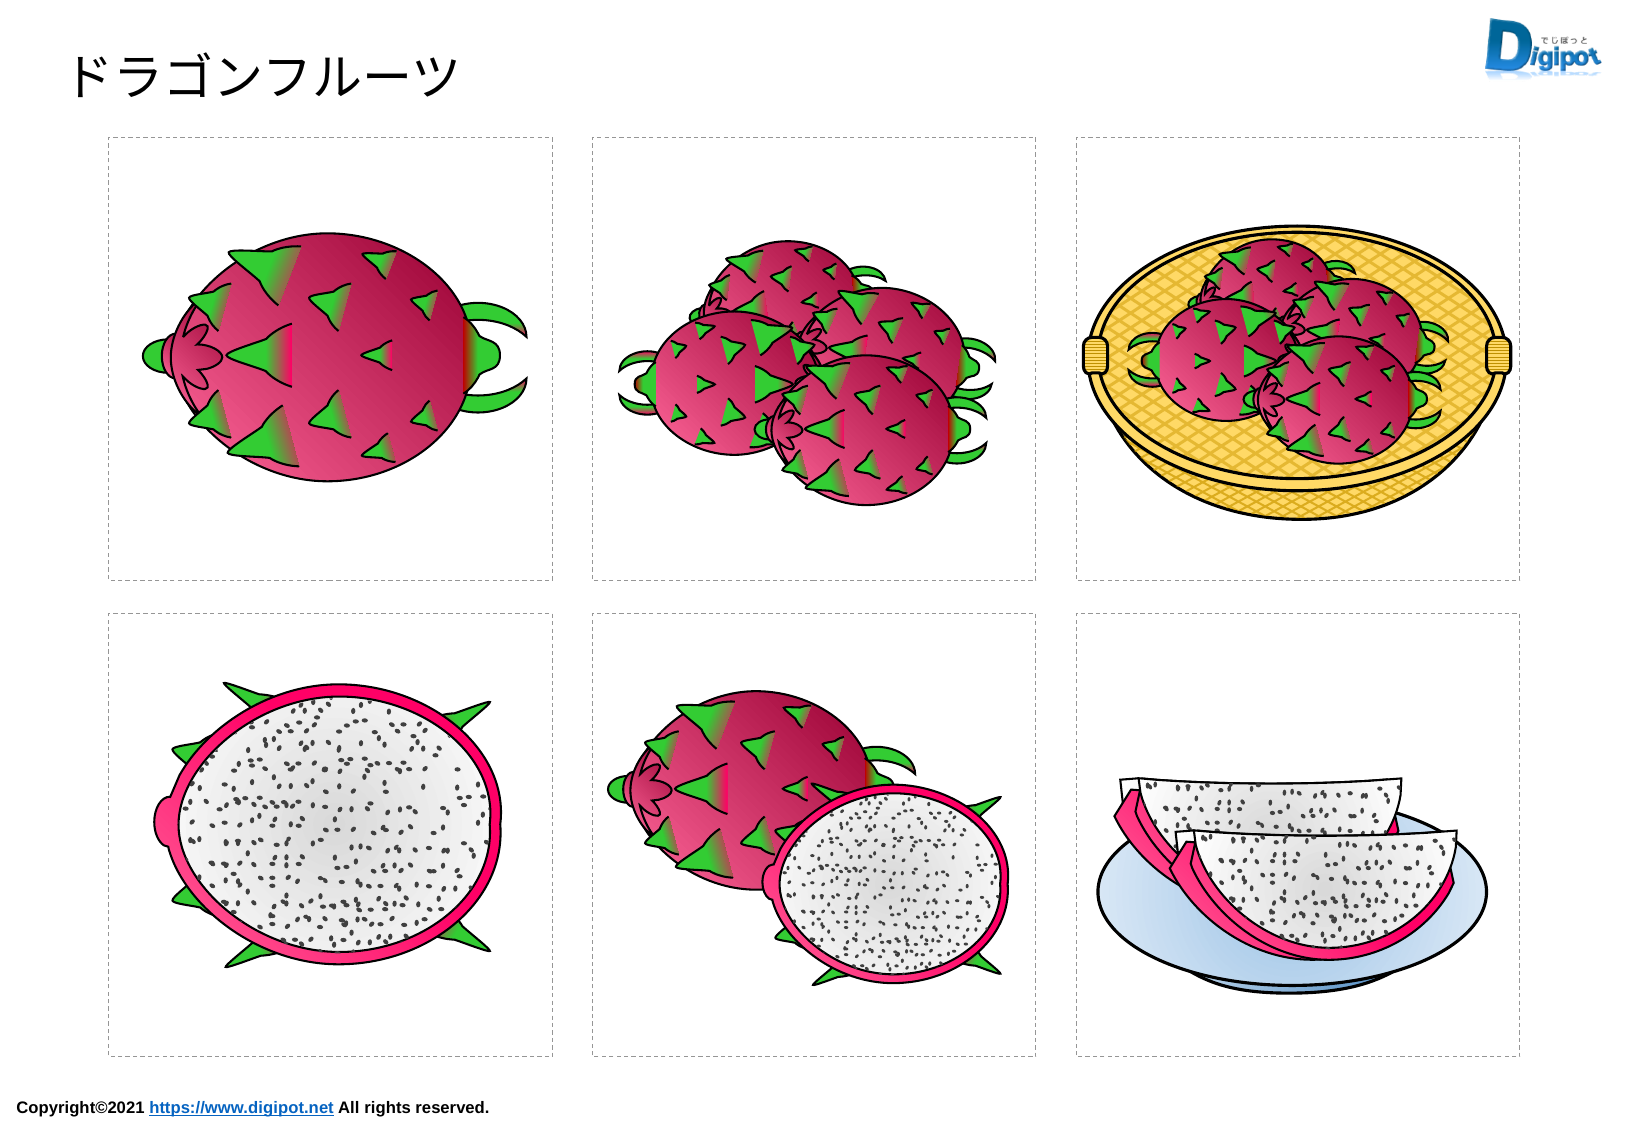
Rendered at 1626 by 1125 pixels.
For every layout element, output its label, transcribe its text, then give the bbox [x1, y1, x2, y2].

text_box ドラゴンフルーツ [48, 38, 476, 113]
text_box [142, 232, 527, 482]
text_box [1097, 778, 1487, 994]
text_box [619, 240, 995, 506]
picture [1485, 18, 1602, 82]
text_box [154, 682, 501, 968]
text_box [1083, 226, 1511, 520]
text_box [608, 690, 1009, 986]
